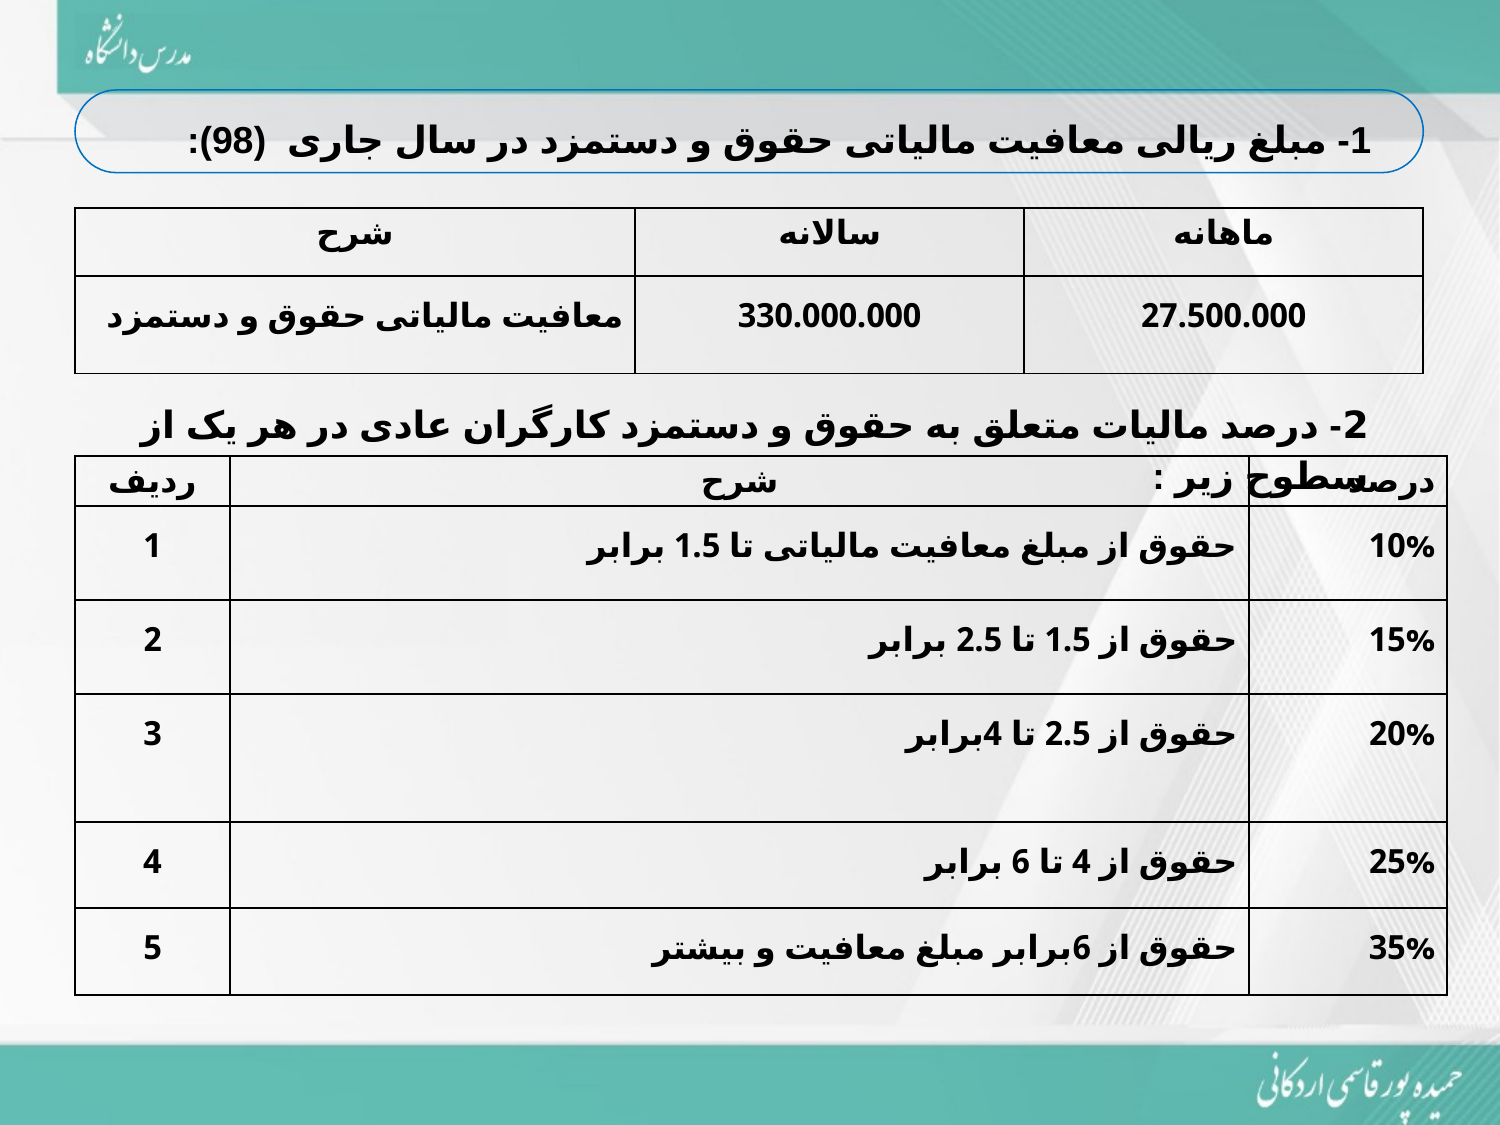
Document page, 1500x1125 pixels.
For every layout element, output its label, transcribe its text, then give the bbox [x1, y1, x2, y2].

table_cell 10% [1250, 507, 1446, 599]
table_cell حقوق از 4 تا 6 برابر [231, 823, 1248, 907]
table_cell 1 [76, 507, 229, 599]
table_header ماهانه [1025, 209, 1422, 275]
table_header ردیف [76, 457, 229, 505]
picture [0, 0, 1500, 1125]
table_header شرح [76, 209, 634, 275]
table_header درصد [1250, 457, 1446, 505]
table_cell 5 [76, 909, 229, 994]
table_cell معافیت مالیاتی حقوق و دستمزد [76, 277, 634, 373]
table_cell حقوق از 2.5 تا 4برابر [231, 695, 1248, 821]
table_cell حقوق از 1.5 تا 2.5 برابر [231, 601, 1248, 693]
table_header سالانه [636, 209, 1023, 275]
table_cell حقوق از مبلغ معافیت مالیاتی تا 1.5 برابر [231, 507, 1248, 599]
table_cell 27.500.000 [1025, 277, 1422, 373]
table_cell 15% [1250, 601, 1446, 693]
table_cell 35% [1250, 909, 1446, 994]
text_box 1- مبلغ ریالی معافیت مالیاتی حقوق و دستمزد در سال جاری (98): 2- درصد مالیات متعلق به حقوق و دستمزد کارگران عادی در هر یک از سطوح زیر : [75, 89, 1424, 173]
table_header شرح [231, 457, 1248, 505]
table_cell 20% [1250, 695, 1446, 821]
table_cell 25% [1250, 823, 1446, 907]
table_cell حقوق از 6برابر مبلغ معافیت و بیشتر [231, 909, 1248, 994]
table_cell 3 [76, 695, 229, 821]
table_cell 2 [76, 601, 229, 693]
table_cell 330.000.000 [636, 277, 1023, 373]
table_cell 4 [76, 823, 229, 907]
